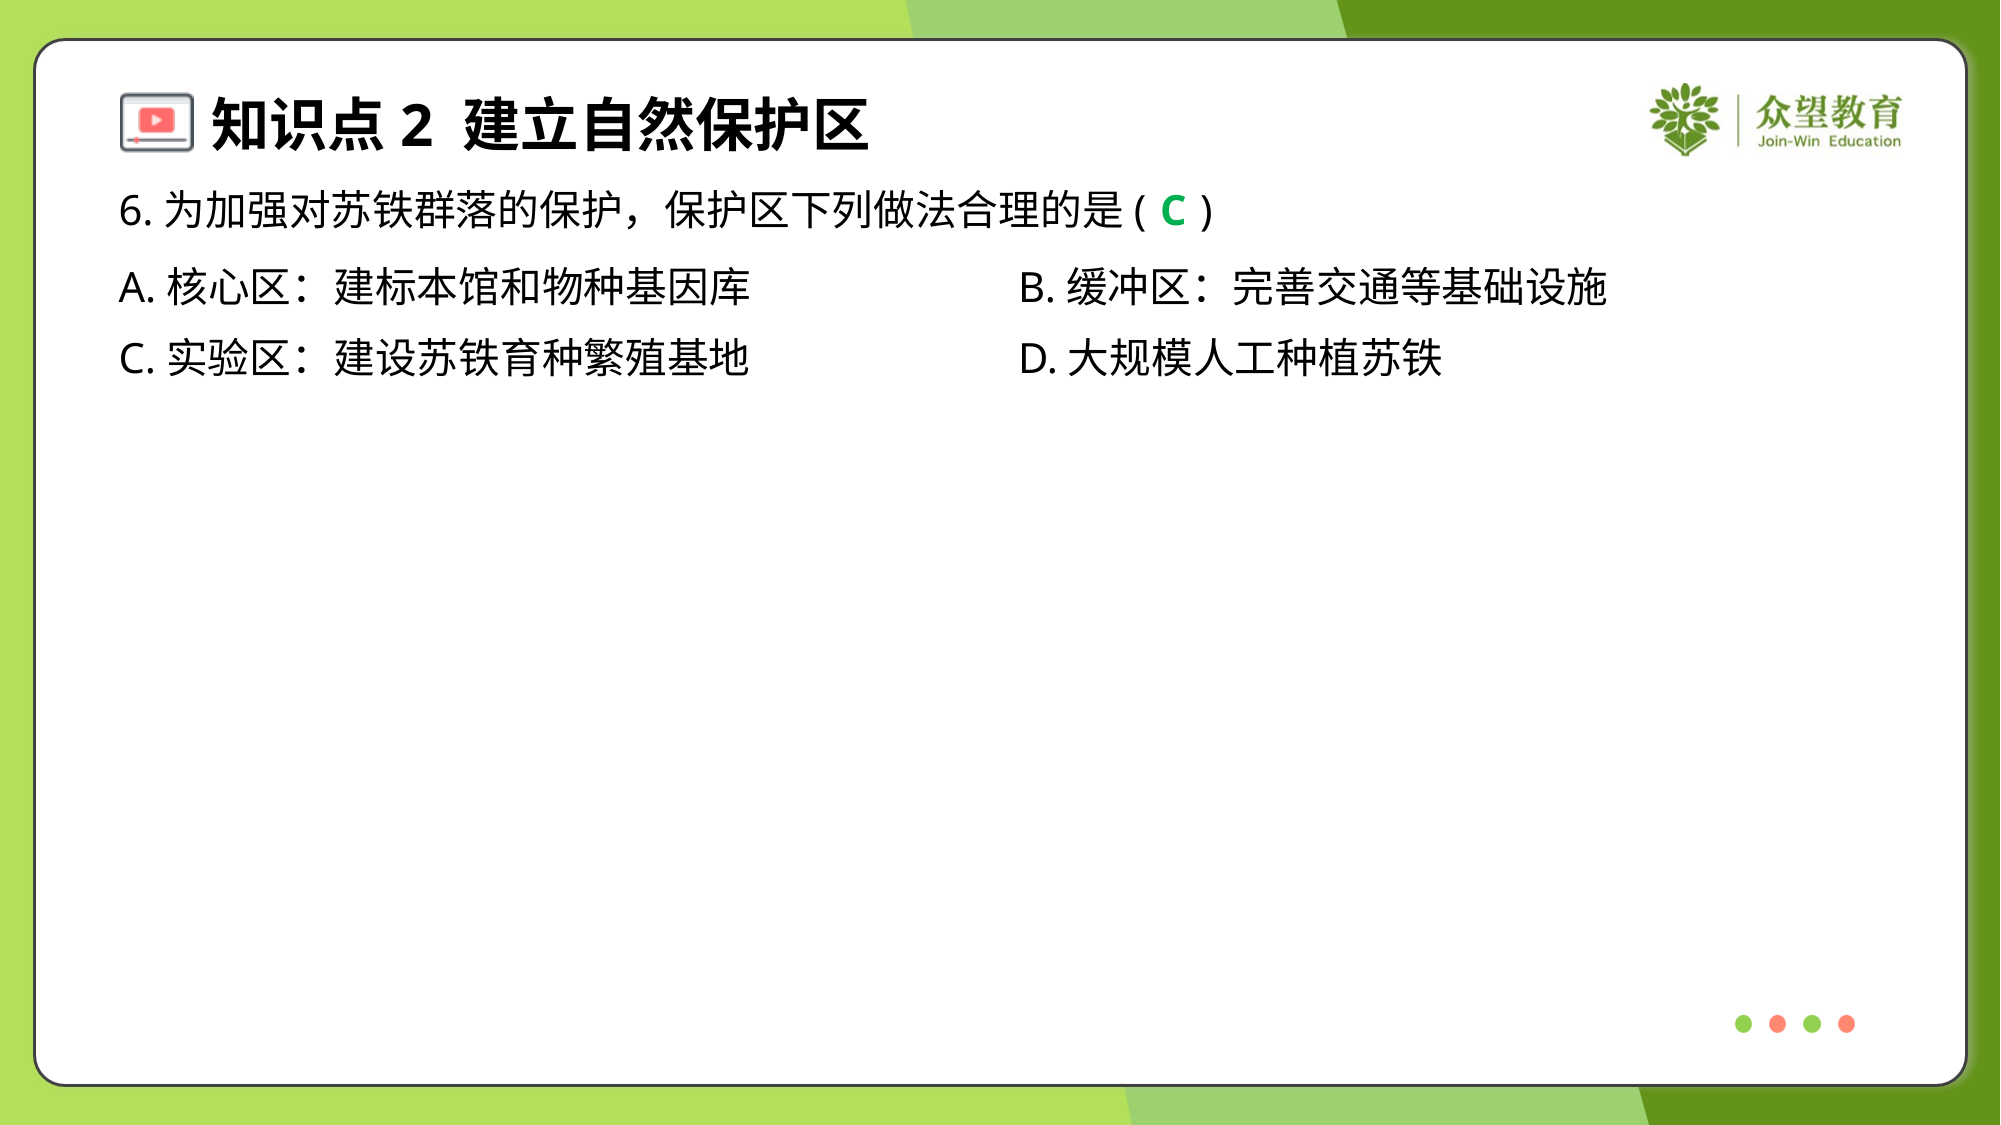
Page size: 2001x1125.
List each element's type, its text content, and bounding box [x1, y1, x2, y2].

text_box 6.为加强对苏铁群落的保护，保护区下列做法合理的是( ) [118, 158, 1144, 226]
text_box 6.为加强对苏铁群落的保护，保护区下列做法合理的是( ) [1203, 158, 1883, 226]
text_box A.核心区：建标本馆和物种基因库 B.缓冲区：完善交通等基础设施 C.实验区：建设苏铁育种繁殖基地 D.大规模人工种植苏铁 [118, 235, 1883, 374]
text_box C [1144, 158, 1203, 226]
picture [0, 0, 2000, 1125]
